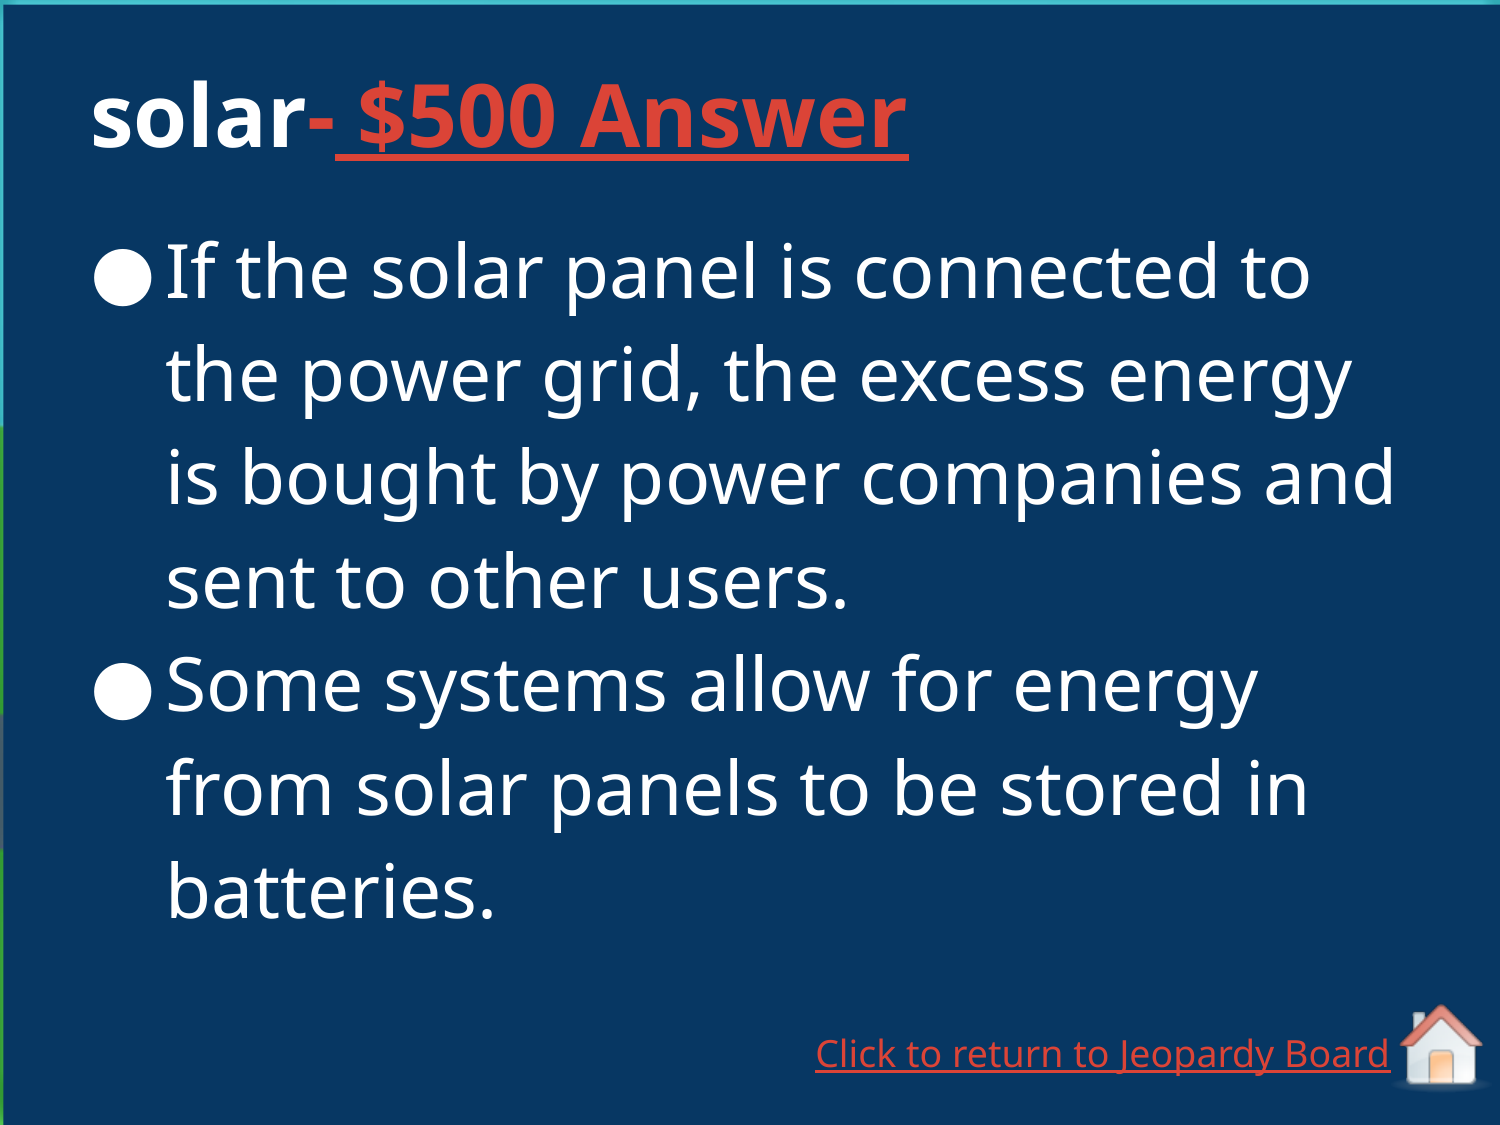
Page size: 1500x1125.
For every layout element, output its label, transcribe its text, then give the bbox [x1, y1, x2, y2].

picture [1391, 993, 1492, 1095]
picture [0, 0, 1500, 1125]
text_box [3, 4, 1500, 1125]
list If the solar panel is connected to the power grid, the excess energy is bought by power companies and sent to other users. Some systems allow for energy from solar panels to be stored in batteries. [75, 169, 1425, 976]
text_box Click to return to Jeopardy Board [790, 993, 1416, 1117]
title solar- $500 Answer [75, 45, 1425, 169]
